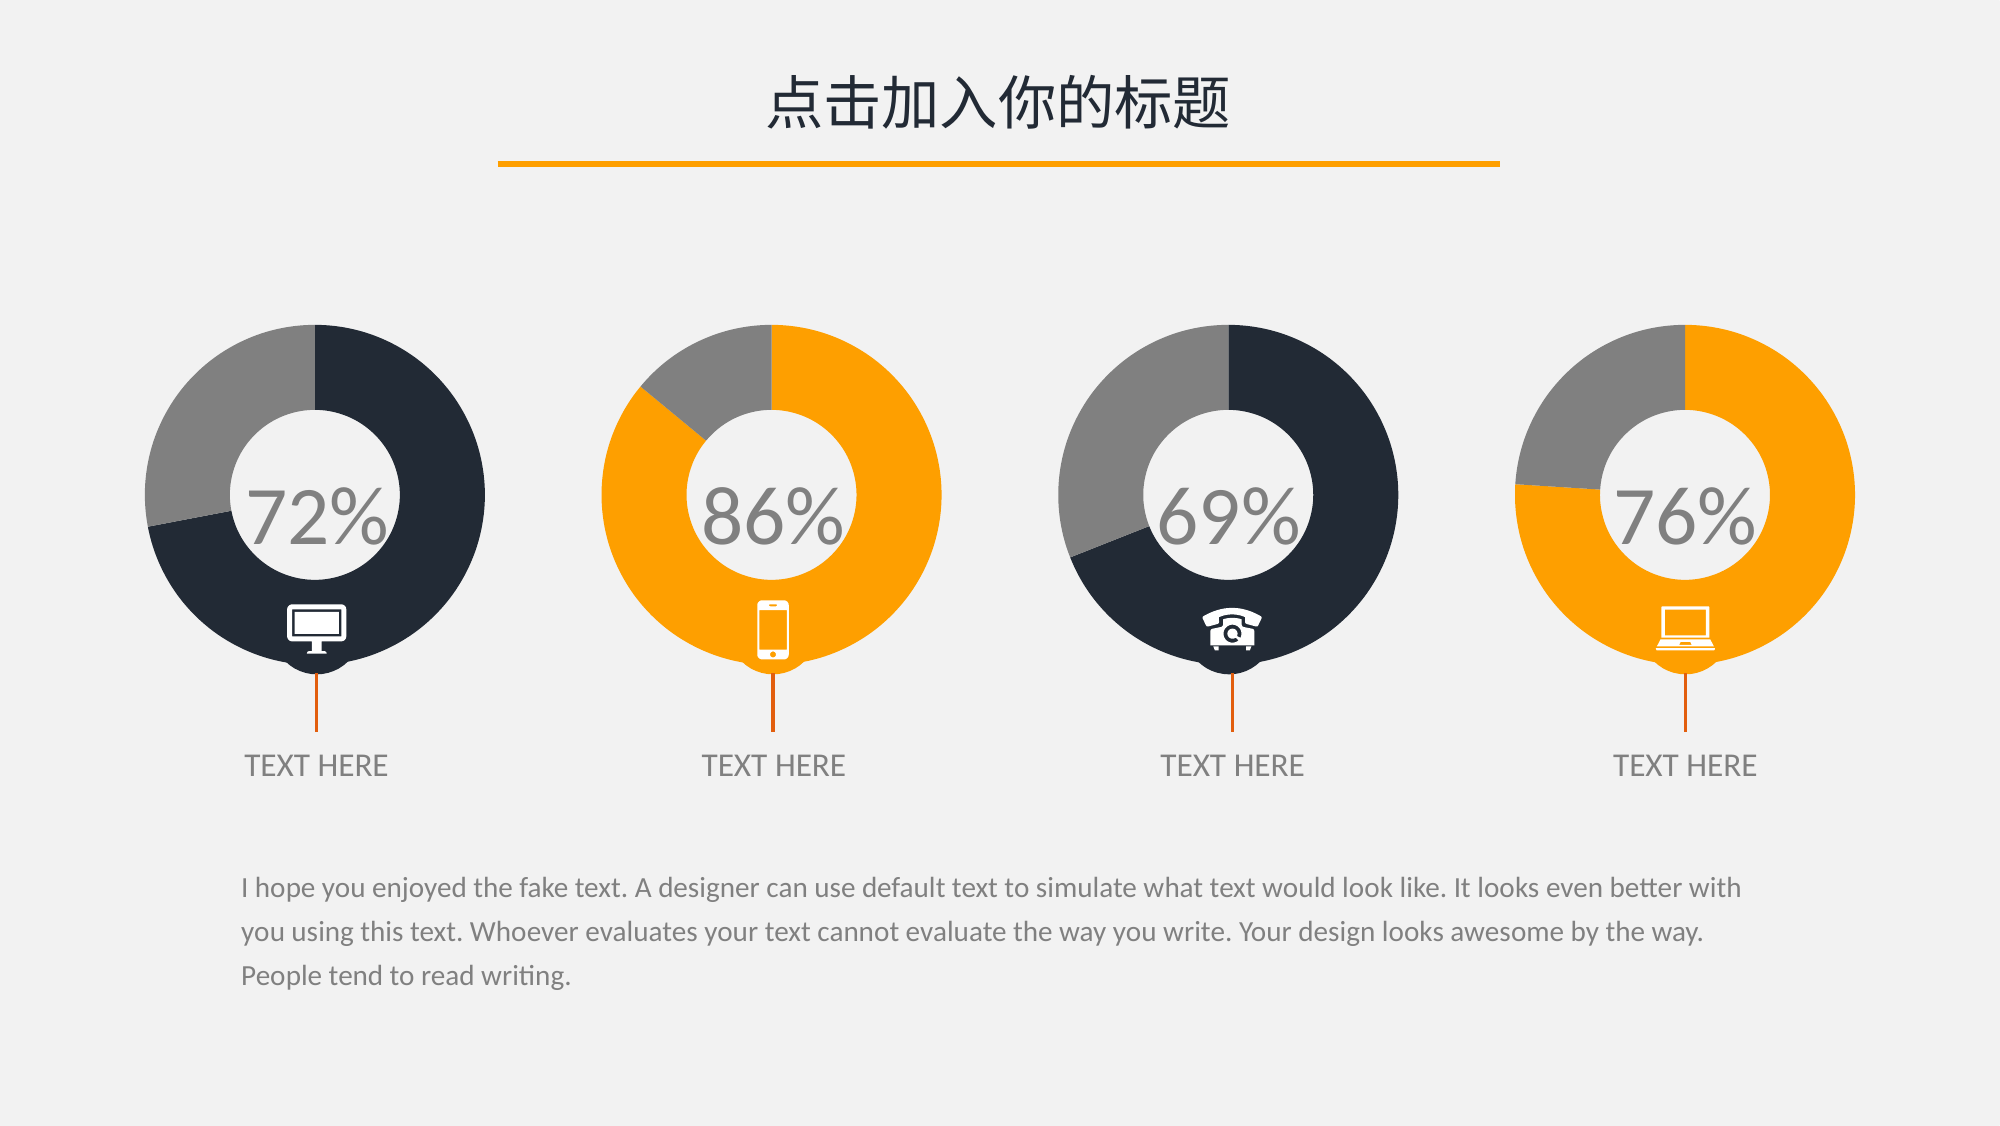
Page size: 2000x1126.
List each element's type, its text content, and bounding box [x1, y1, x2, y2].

chart [1050, 317, 1406, 673]
chart [1507, 317, 1863, 673]
text_box TEXT HERE [1598, 736, 1773, 791]
text_box TEXT HERE [686, 736, 862, 791]
chart [594, 317, 949, 673]
text_box TEXT HERE [1145, 736, 1321, 791]
text_box TEXT HERE [229, 736, 404, 791]
chart [137, 317, 493, 673]
text_box I hope you enjoyed the fake text. A designer can use default text to simulate what text would look like. It looks even better with you using this text. Whoever evaluates your text cannot evaluate the way you write. Your design looks awesome by the way. People tend to read writing. [226, 852, 1777, 999]
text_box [497, 65, 1501, 165]
